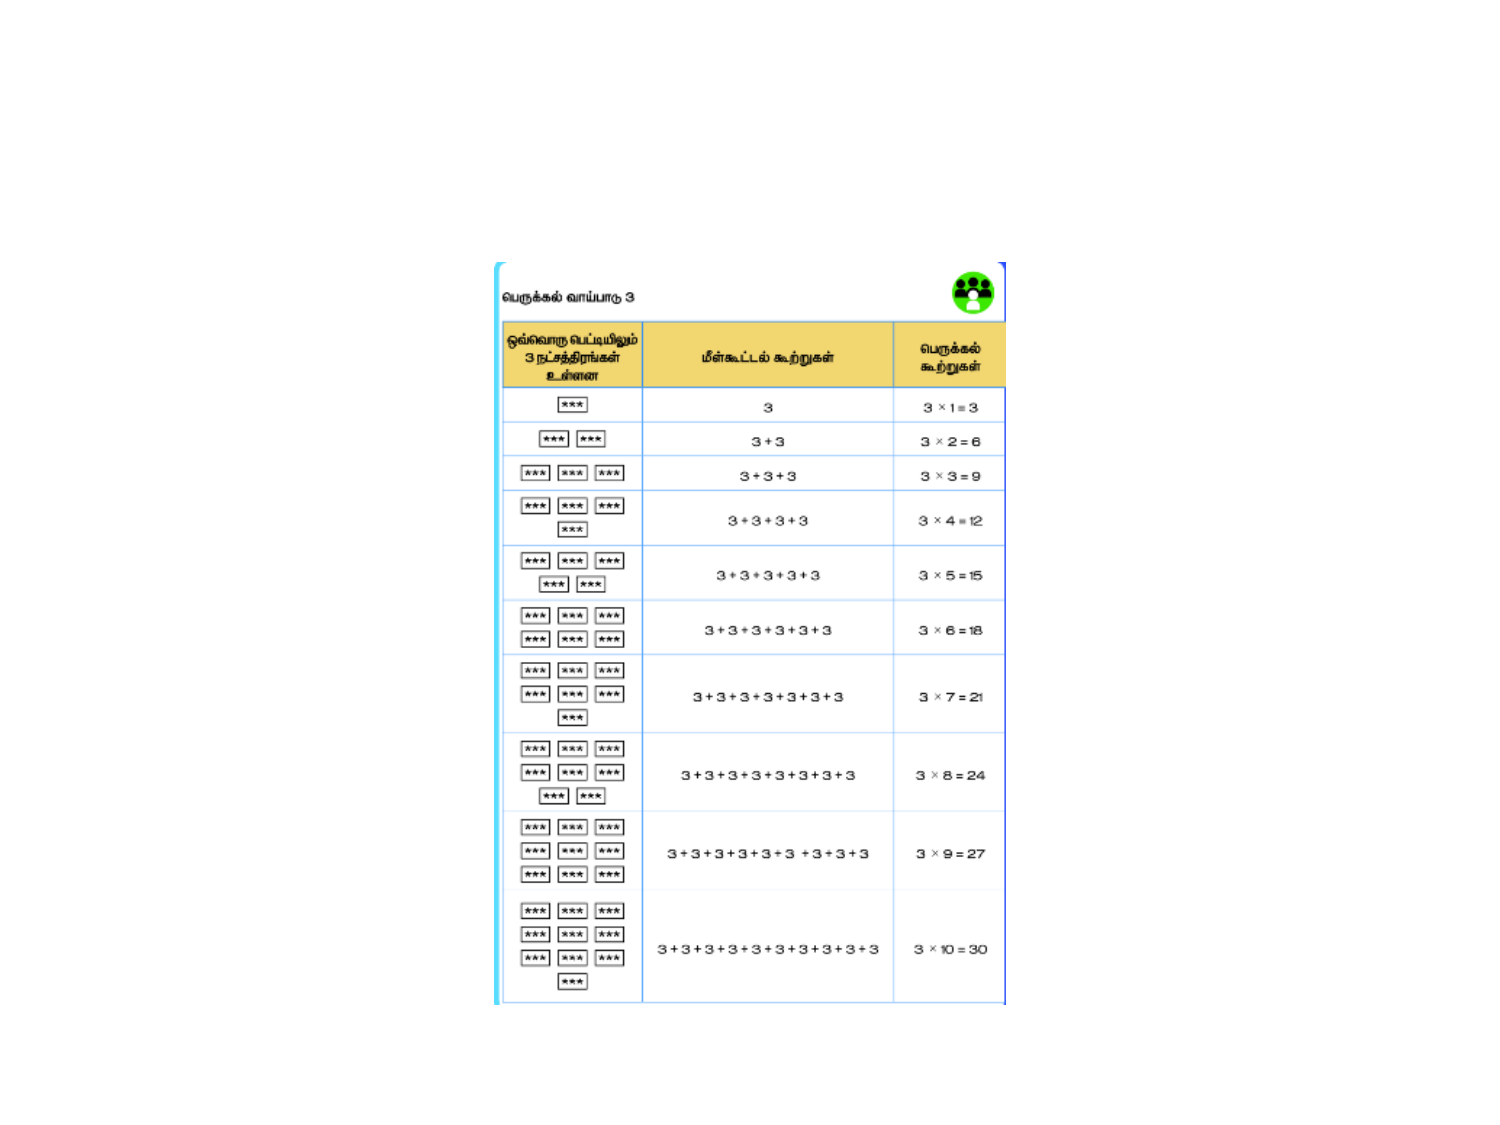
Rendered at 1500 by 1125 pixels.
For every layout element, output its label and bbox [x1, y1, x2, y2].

list [493, 262, 1007, 1006]
